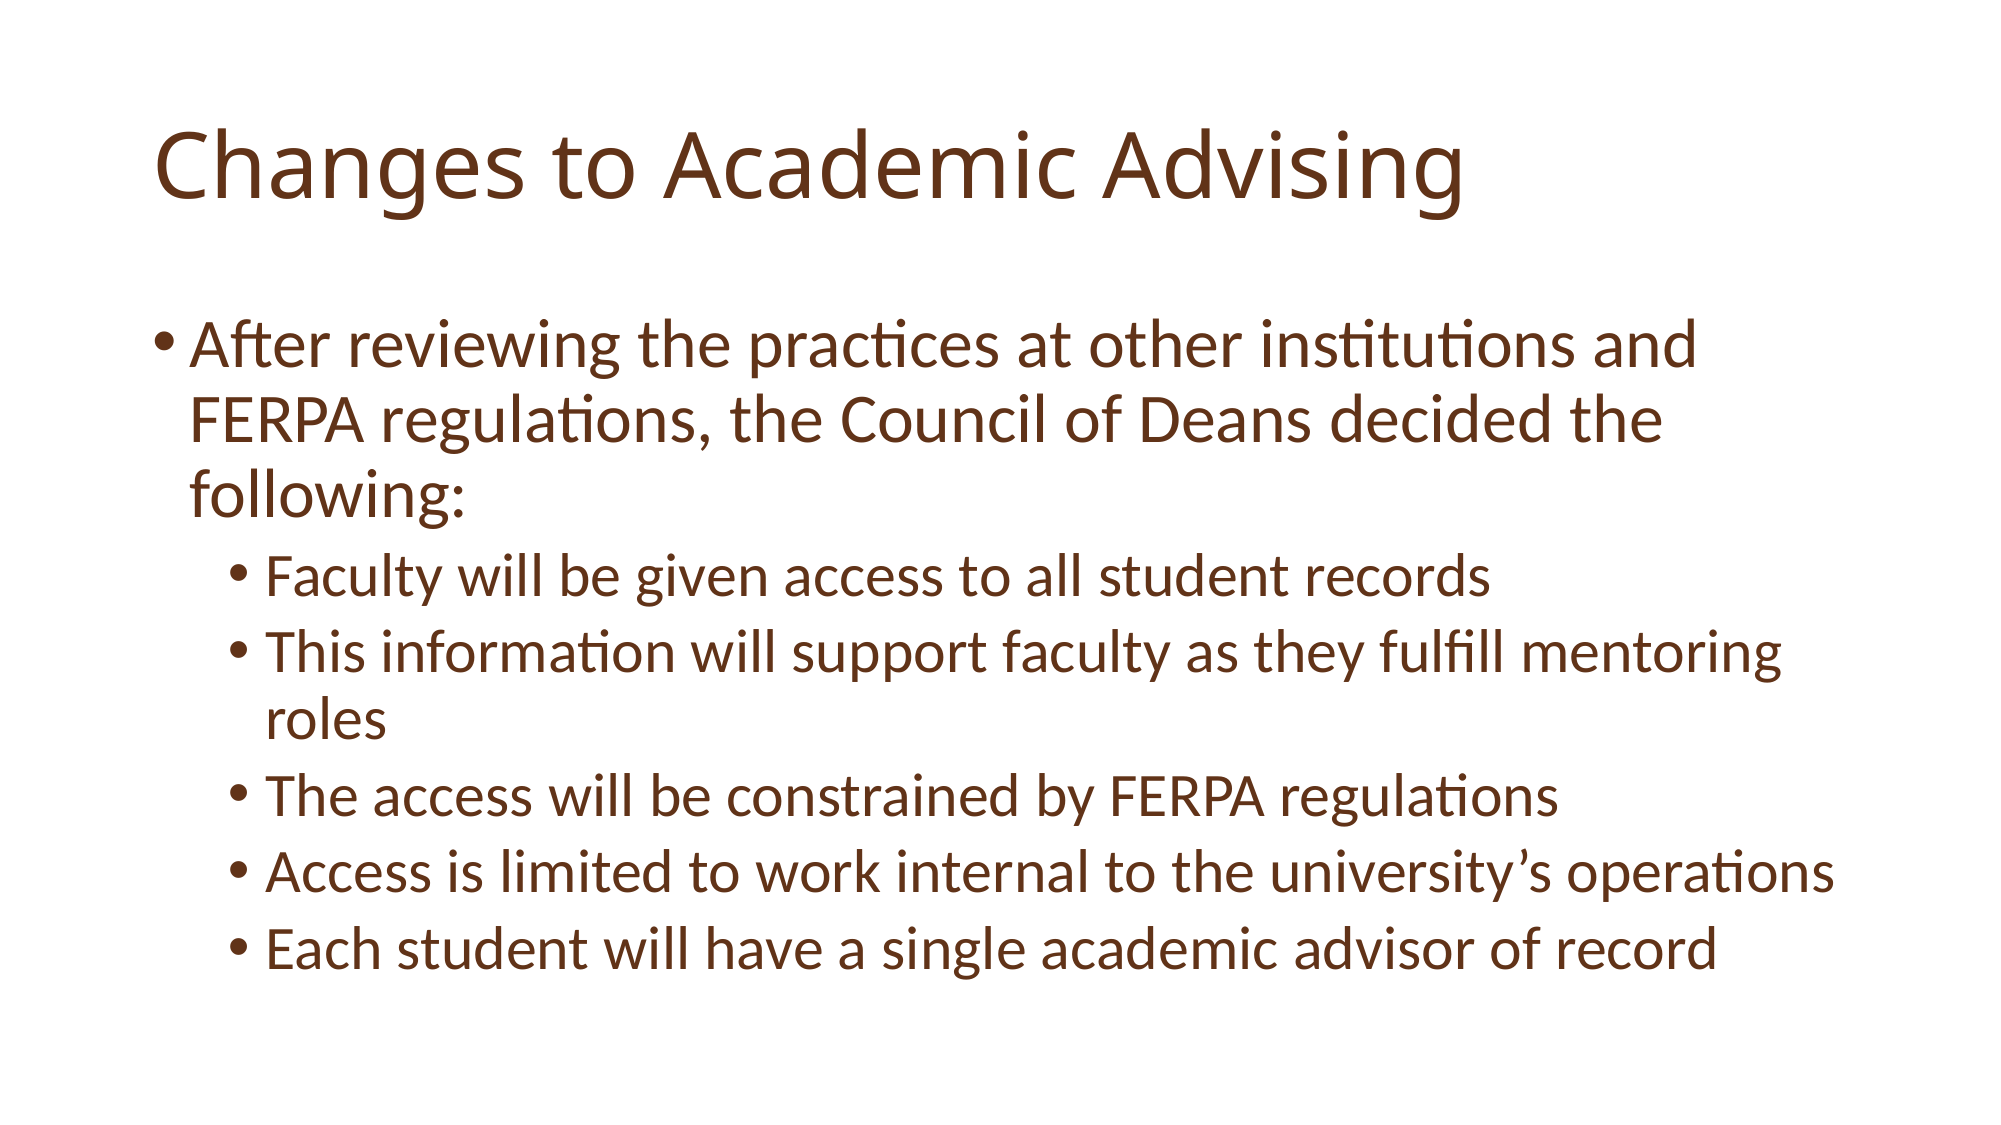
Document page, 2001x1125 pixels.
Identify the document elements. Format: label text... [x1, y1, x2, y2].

list After reviewing the practices at other institutions and FERPA regulations, the Council of Deans decided the following: Faculty will be given access to all student records This information will support faculty as they fulfill mentoring roles The access will be constrained by FERPA regulations Access is limited to work internal to the university’s operations Each student will have a single academic advisor of record [137, 299, 1863, 1014]
title Changes to Academic Advising [137, 59, 1863, 278]
